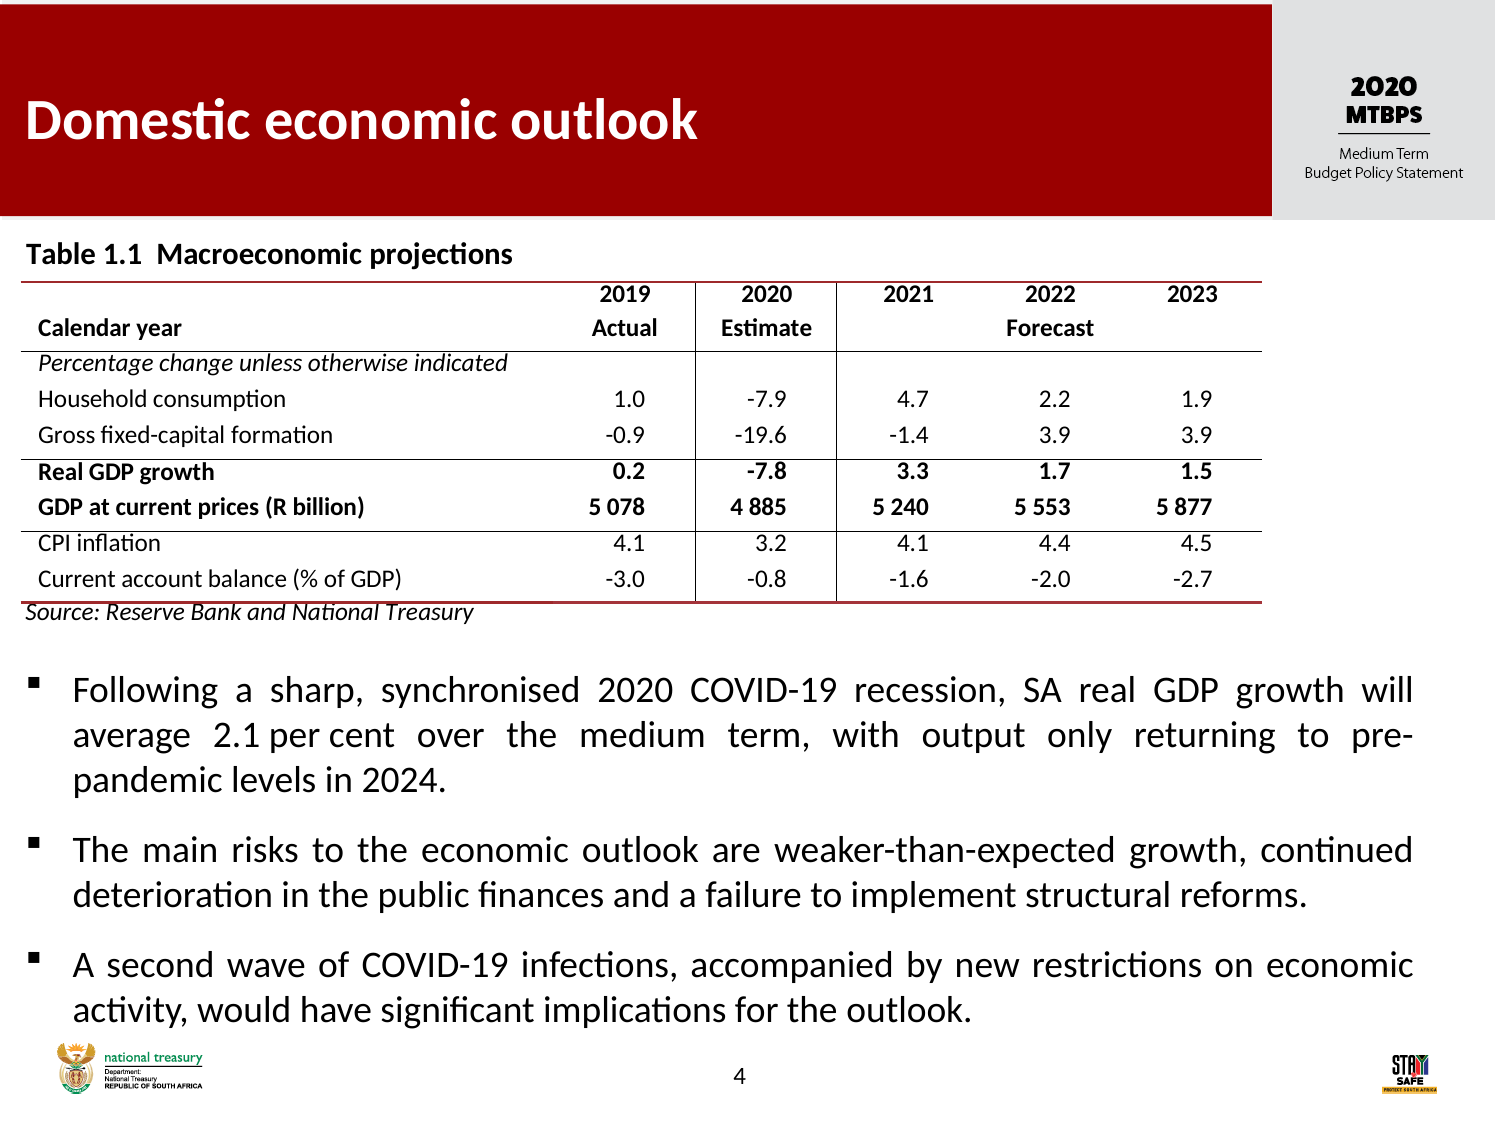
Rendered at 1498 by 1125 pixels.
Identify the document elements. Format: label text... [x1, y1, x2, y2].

text_box Following a sharp, synchronised 2020 COVID-19 recession, SA real GDP growth will average 2.1 per cent over the medium term, with output only returning to pre-pandemic levels in 2024. The main risks to the economic outlook are weaker-than-expected growth, continued deterioration in the public finances and a failure to implement structural reforms. A second wave of COVID-19 infections, accompanied by new restrictions on economic activity, would have significant implications for the outlook. [10, 657, 1430, 1038]
picture [57, 1043, 1437, 1094]
picture [19, 238, 1264, 635]
slide_number 3 [549, 1044, 930, 1105]
picture [2, 0, 1495, 220]
text_box [0, 4, 1272, 217]
text_box Domestic economic outlook [10, 5, 1272, 212]
